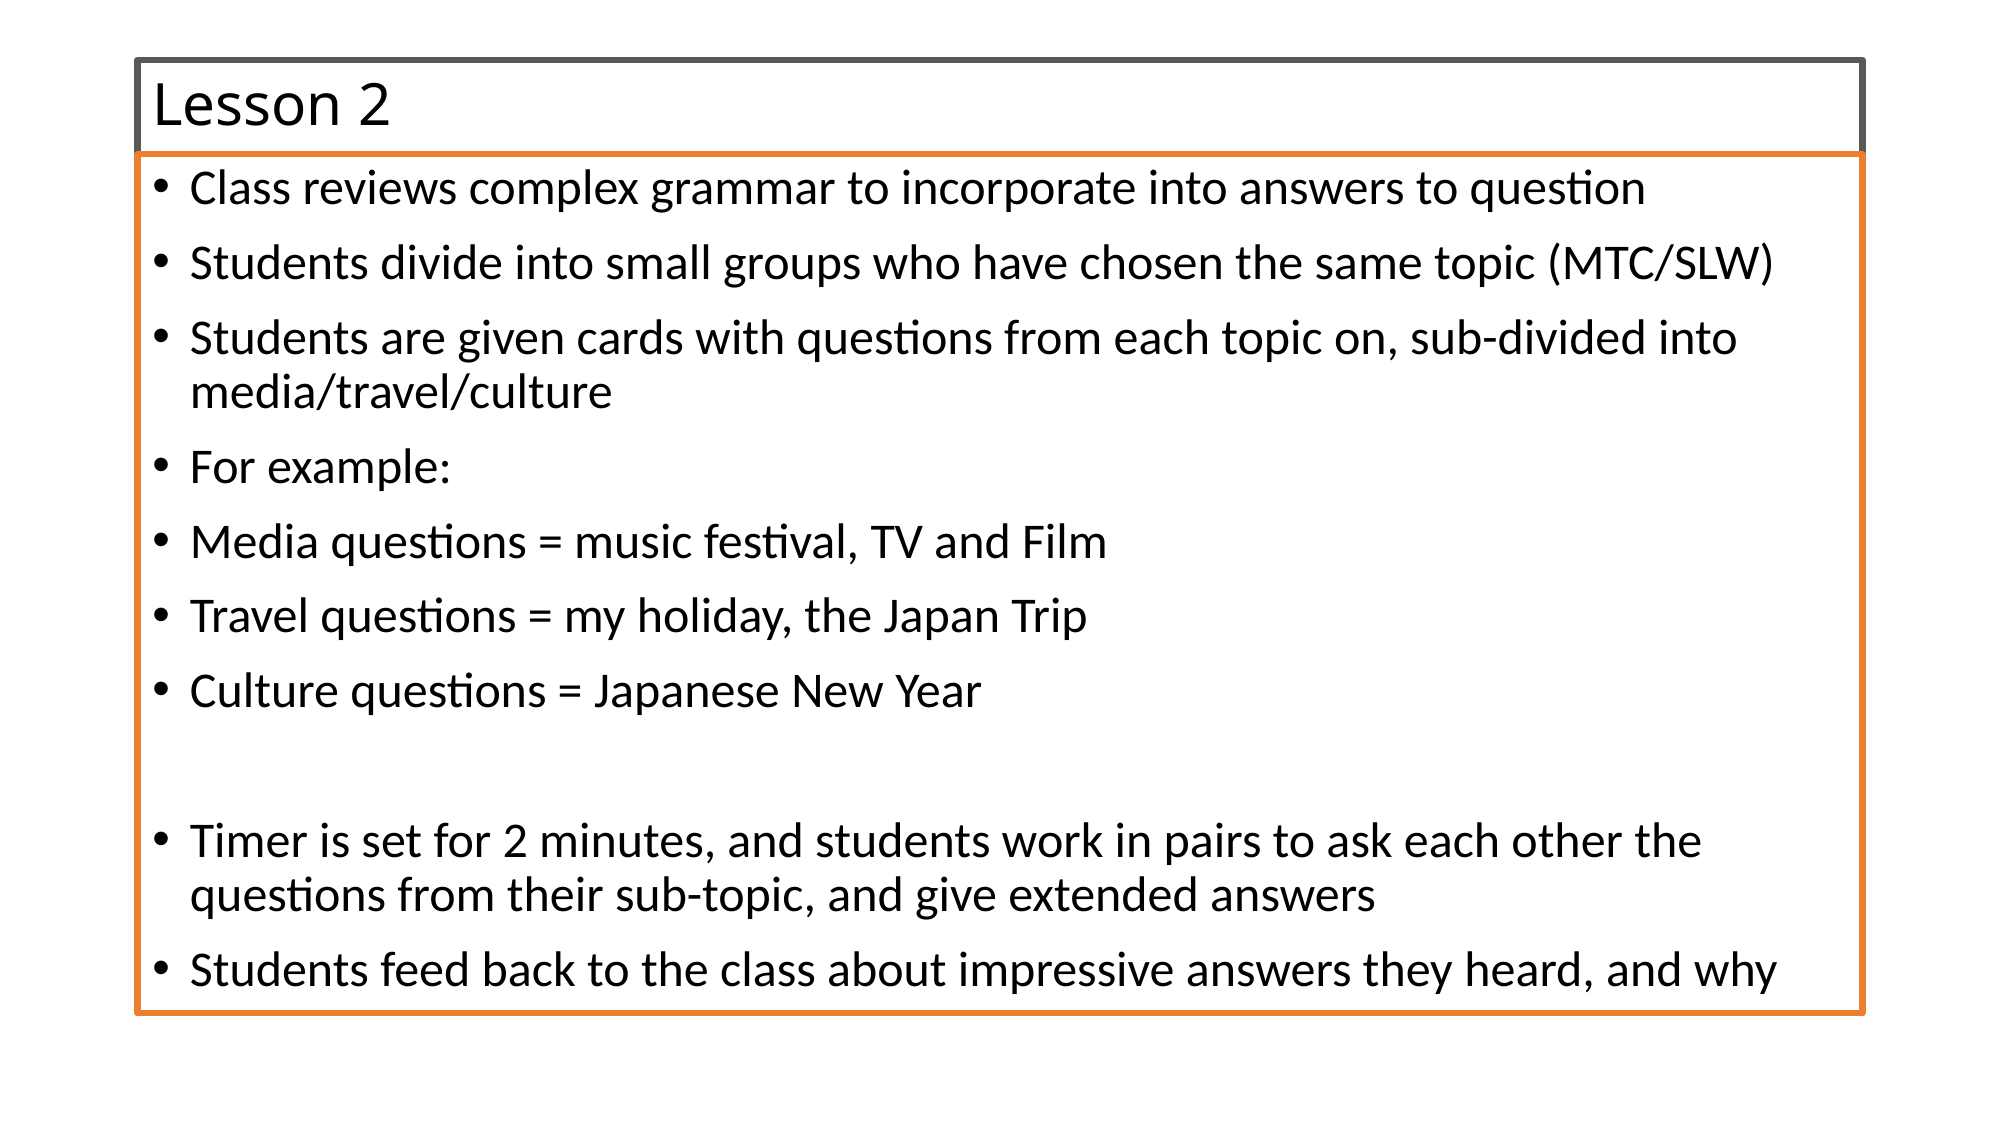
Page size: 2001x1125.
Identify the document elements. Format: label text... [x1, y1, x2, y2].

list Class reviews complex grammar to incorporate into answers to question Students divide into small groups who have chosen the same topic (MTC/SLW) Students are given cards with questions from each topic on, sub-divided into media/travel/culture For example: Media questions = music festival, TV and Film Travel questions = my holiday, the Japan Trip Culture questions = Japanese New Year Timer is set for 2 minutes, and students work in pairs to ask each other the questions from their sub-topic, and give extended answers Students feed back to the class about impressive answers they heard, and why [137, 154, 1863, 1014]
title Lesson 2 [137, 59, 1863, 154]
